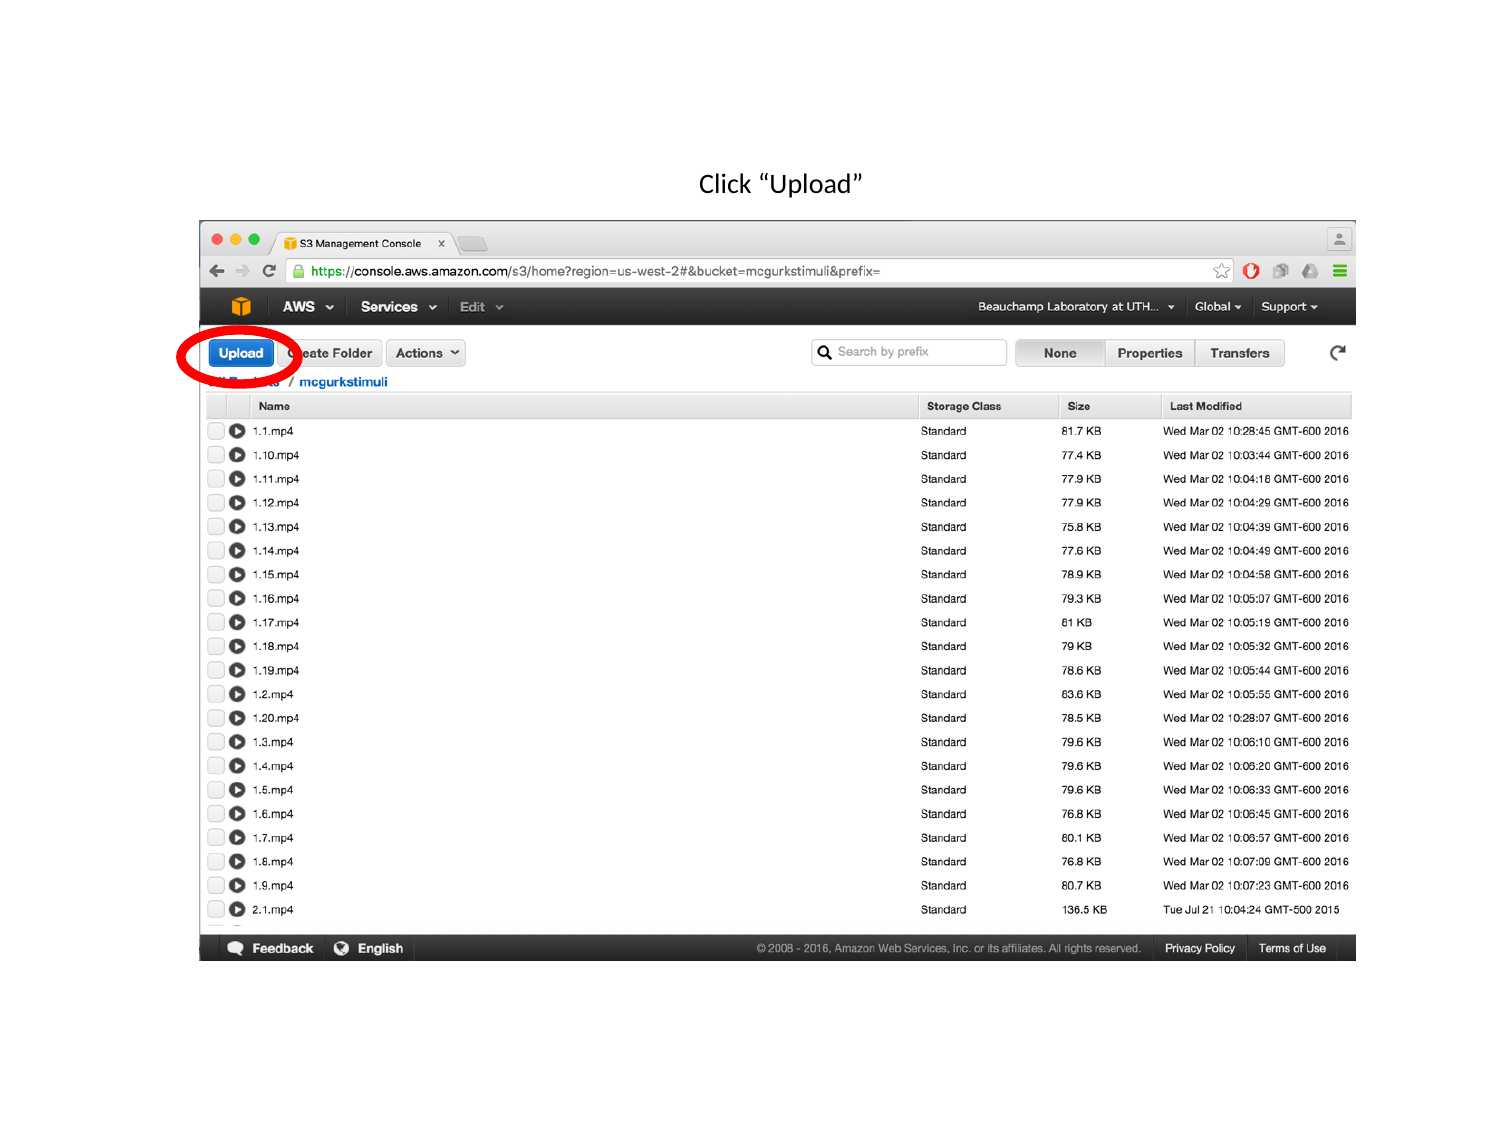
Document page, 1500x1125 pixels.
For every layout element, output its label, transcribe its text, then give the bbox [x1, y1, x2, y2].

text_box [179, 336, 199, 378]
text_box Click “Upload” [684, 157, 879, 220]
picture [199, 220, 1356, 961]
